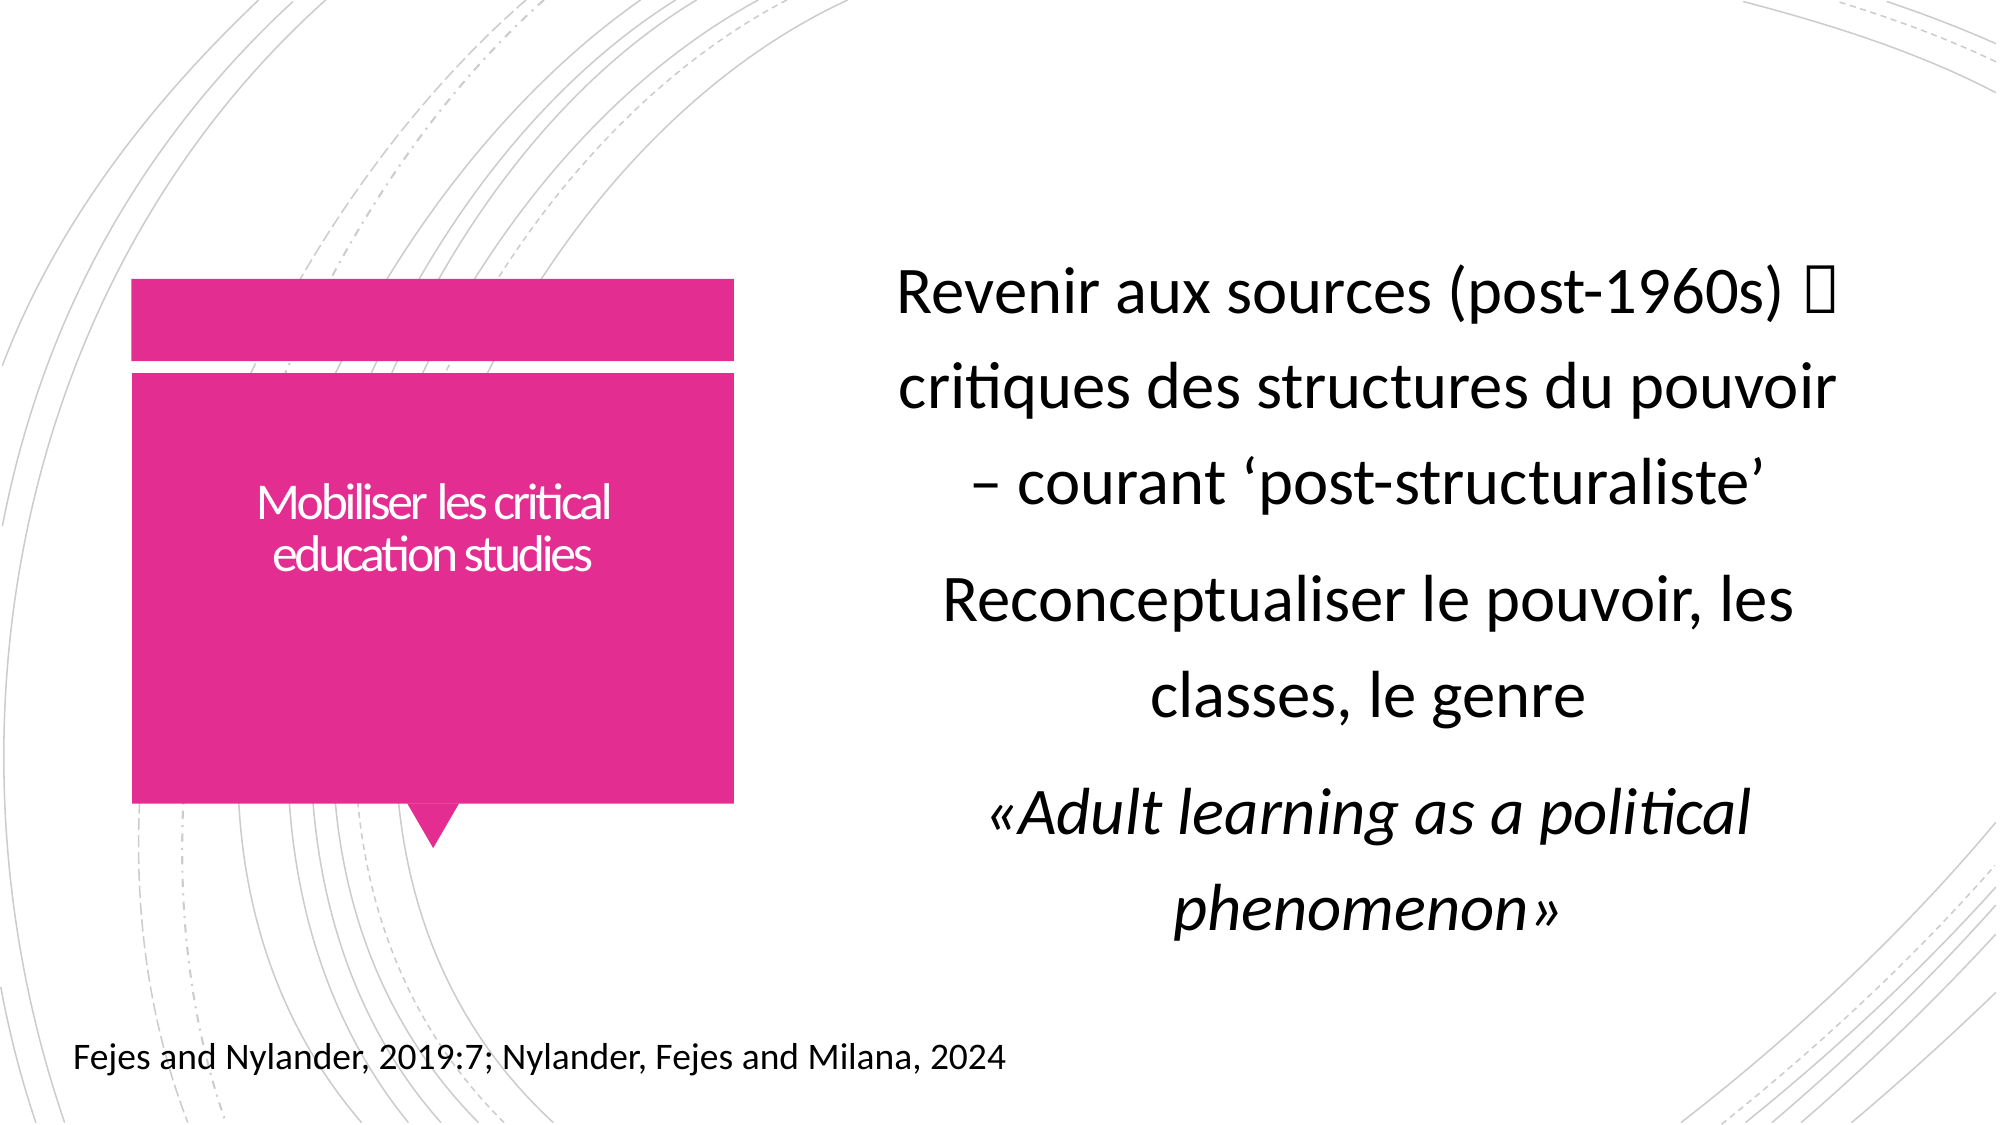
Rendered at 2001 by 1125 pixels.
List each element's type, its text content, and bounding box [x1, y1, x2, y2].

title Mobiliser les critical education studies [145, 385, 720, 789]
text_box Fejes and Nylander, 2019:7; Nylander, Fejes and Milana, 2024 [58, 1024, 1023, 1085]
list Revenir aux sources (post-1960s)  critiques des structures du pouvoir – courant ‘post-structuraliste’ Reconceptualiser le pouvoir, les classes, le genre «Adult learning as a political phenomenon» [868, 111, 1869, 1063]
